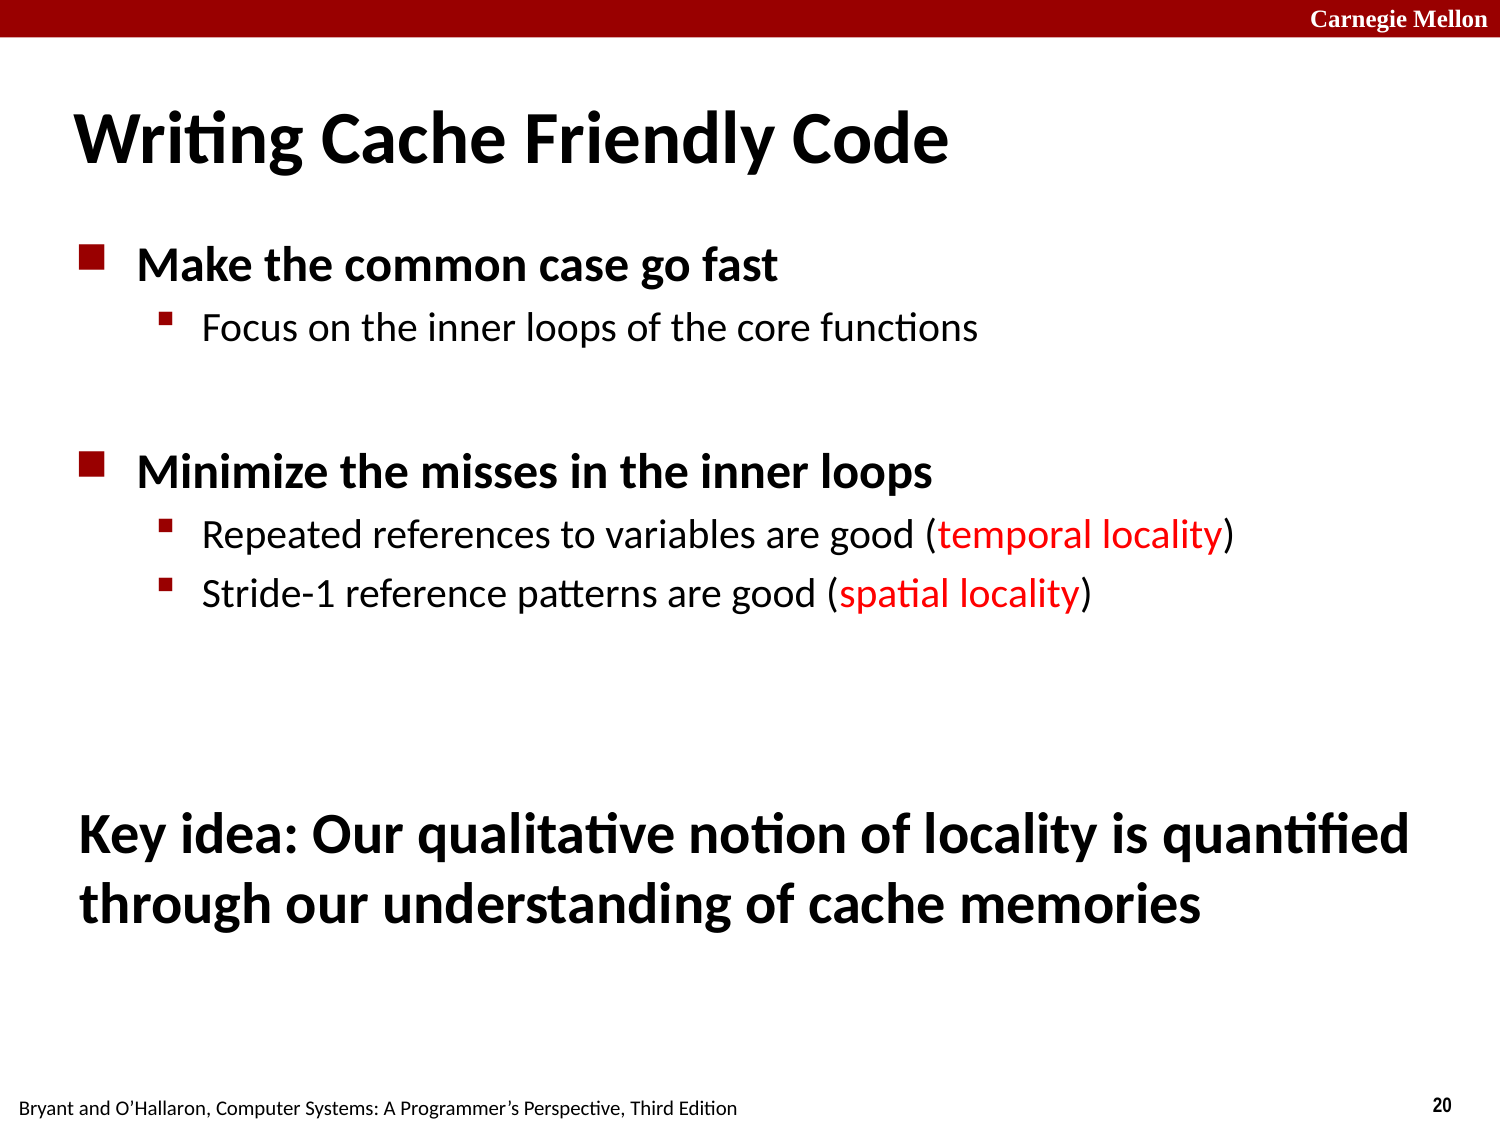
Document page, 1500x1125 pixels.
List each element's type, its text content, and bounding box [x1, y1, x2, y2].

text_box Key idea: Our qualitative notion of locality is quantified through our understanding of cache memories [65, 787, 1463, 943]
list Make the common case go fast Focus on the inner loops of the core functions Minimize the misses in the inner loops Repeated references to variables are good (temporal locality) Stride-1 reference patterns are good (spatial locality) [64, 223, 1426, 1040]
title Writing Cache Friendly Code [58, 71, 1305, 197]
